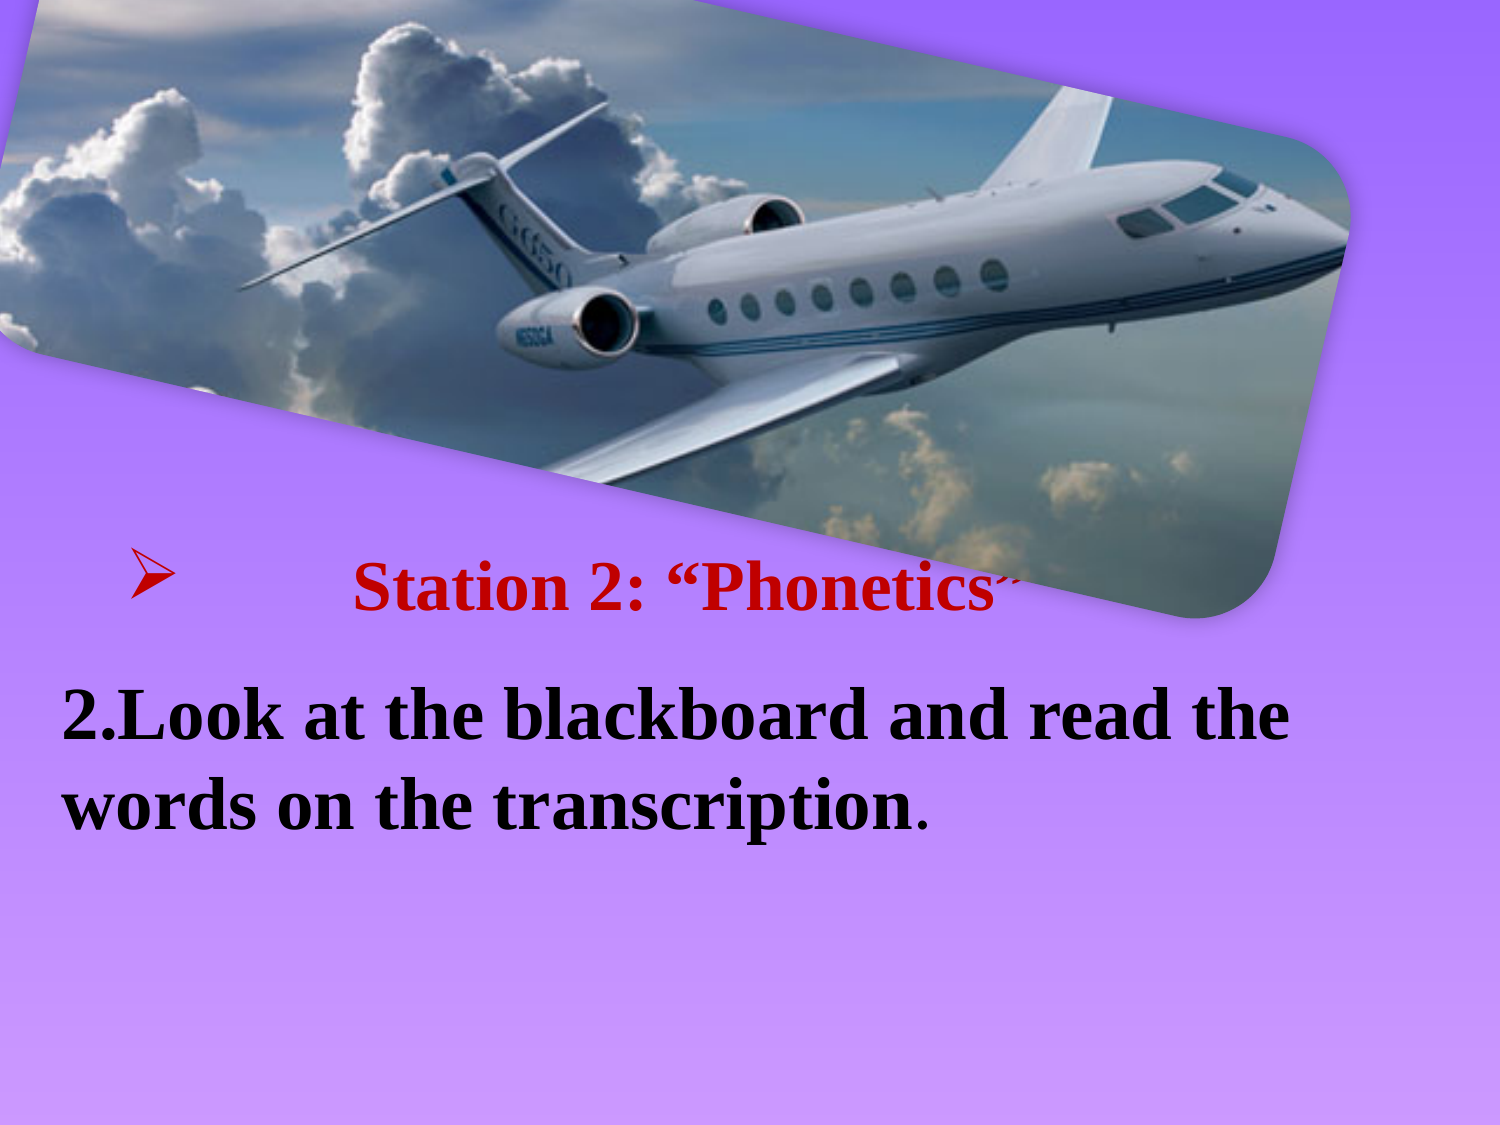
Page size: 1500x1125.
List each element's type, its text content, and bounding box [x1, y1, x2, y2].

picture [0, 0, 1351, 619]
list Station 2: “Phonetics” [0, 479, 1336, 634]
text_box 2.Look at the blackboard and read the words on the transcription. [46, 656, 1442, 852]
